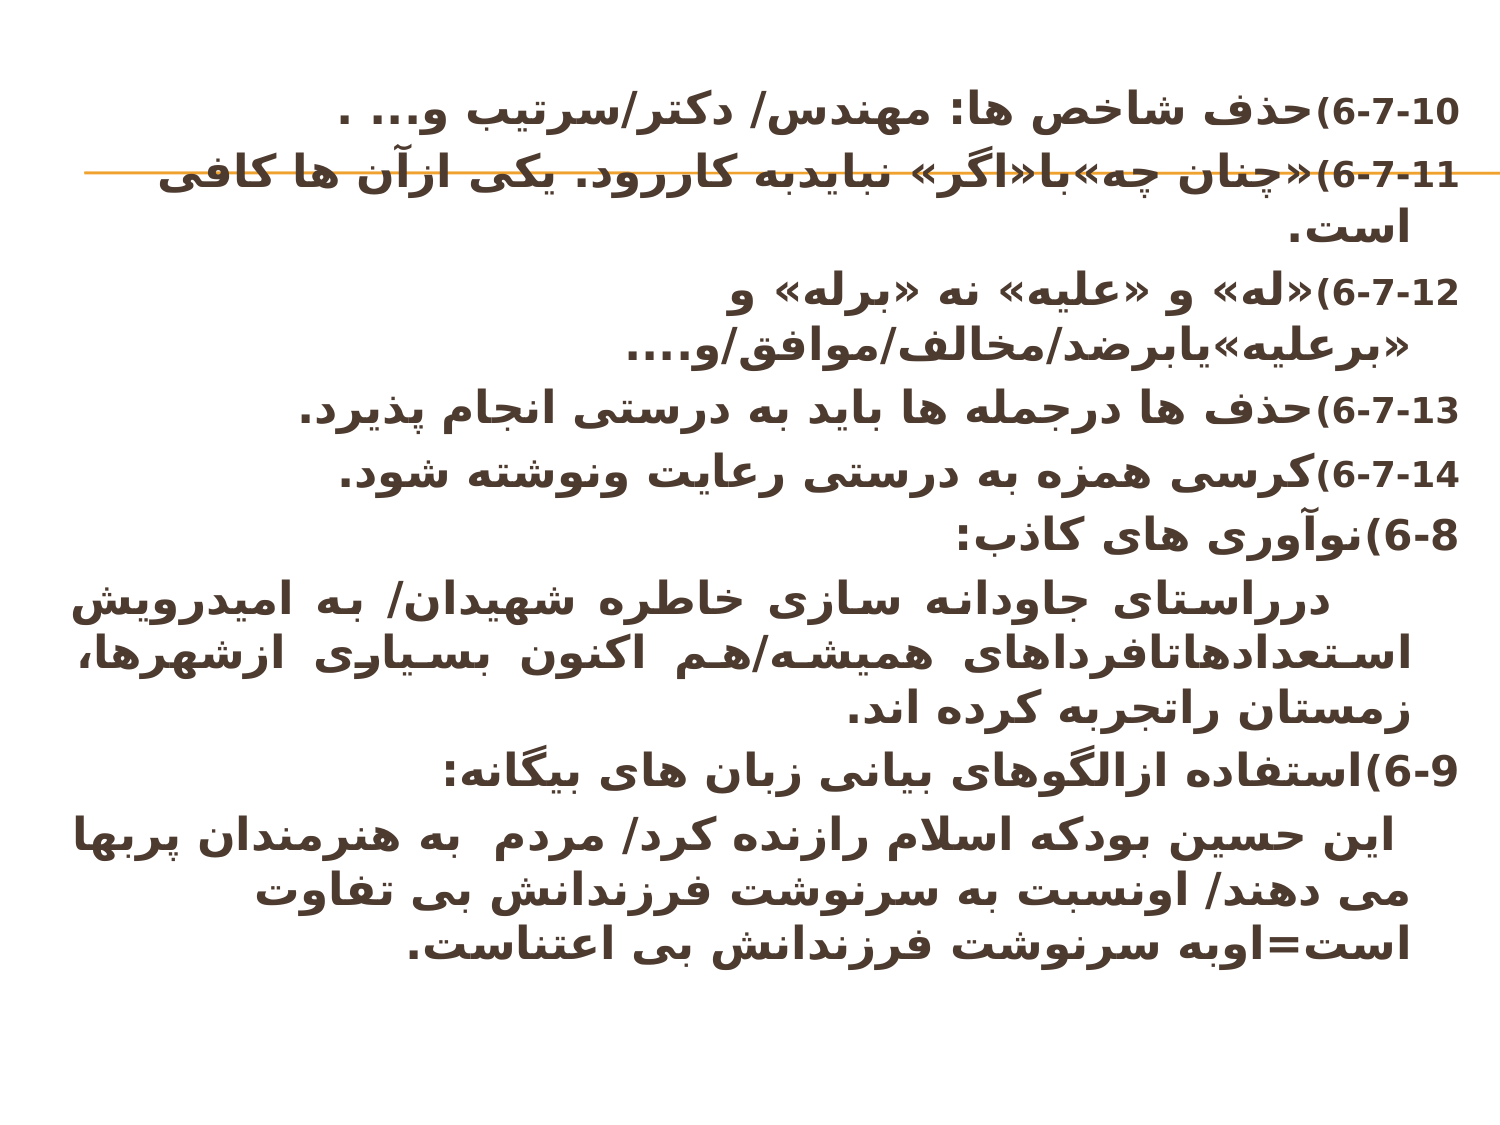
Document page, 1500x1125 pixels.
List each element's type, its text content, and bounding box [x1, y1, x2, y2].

list 6-7-10)حذف شاخص ها: مهندس/ دکتر/سرتیب و... . 6-7-11)«چنان چه»با«اگر» نبایدبه کاررود. یکی ازآن ها کافی است. 6-7-12)«له» و «علیه» نه «برله» و «برعلیه»یابرضد/مخالف/موافق/و.... 6-7-13)حذف ها درجمله ها باید به درستی انجام پذیرد. 6-7-14)کرسی همزه به درستی رعایت ونوشته شود. 6-8)نوآوری های کاذب: درراستای جاودانه سازی خاطره شهیدان/ به امیدرویش استعدادهاتافرداهای همیشه/هم اکنون بسیاری ازشهرها، زمستان راتجربه کرده اند. 6-9)استفاده ازالگوهای بیانی زبان های بیگانه: این حسین بودکه اسلام رازنده کرد/ مردم به هنرمندان پربها می دهند/ اونسبت به سرنوشت فرزندانش بی تفاوت است=اوبه سرنوشت فرزندانش بی اعتناست. [50, 0, 1475, 998]
